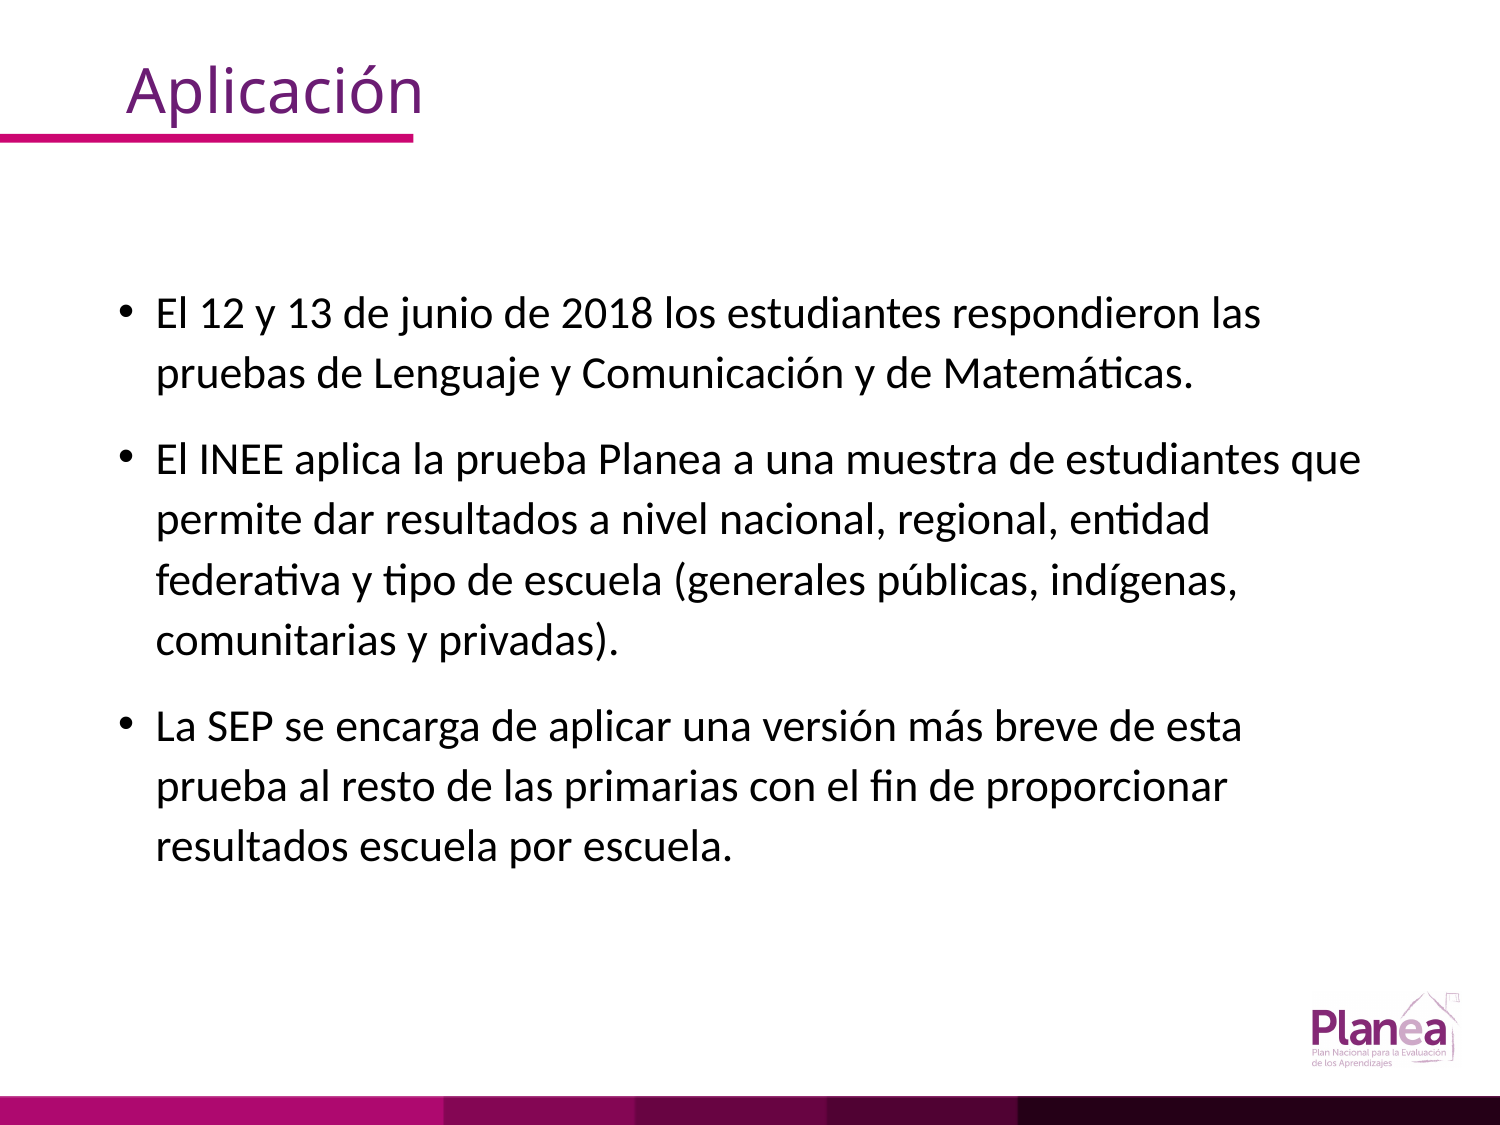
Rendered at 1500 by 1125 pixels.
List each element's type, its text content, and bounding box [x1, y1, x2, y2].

picture [0, 1096, 1500, 1125]
title Aplicación [111, 52, 1406, 207]
list El 12 y 13 de junio de 2018 los estudiantes respondieron las pruebas de Lenguaje y Comunicación y de Matemáticas. El INEE aplica la prueba Planea a una muestra de estudiantes que permite dar resultados a nivel nacional, regional, entidad federativa y tipo de escuela (generales públicas, indígenas, comunitarias y privadas). La SEP se encarga de aplicar una versión más breve de esta prueba al resto de las primarias con el fin de proporcionar resultados escuela por escuela. [103, 269, 1397, 1015]
text_box [0, 133, 414, 144]
picture [1312, 991, 1462, 1068]
